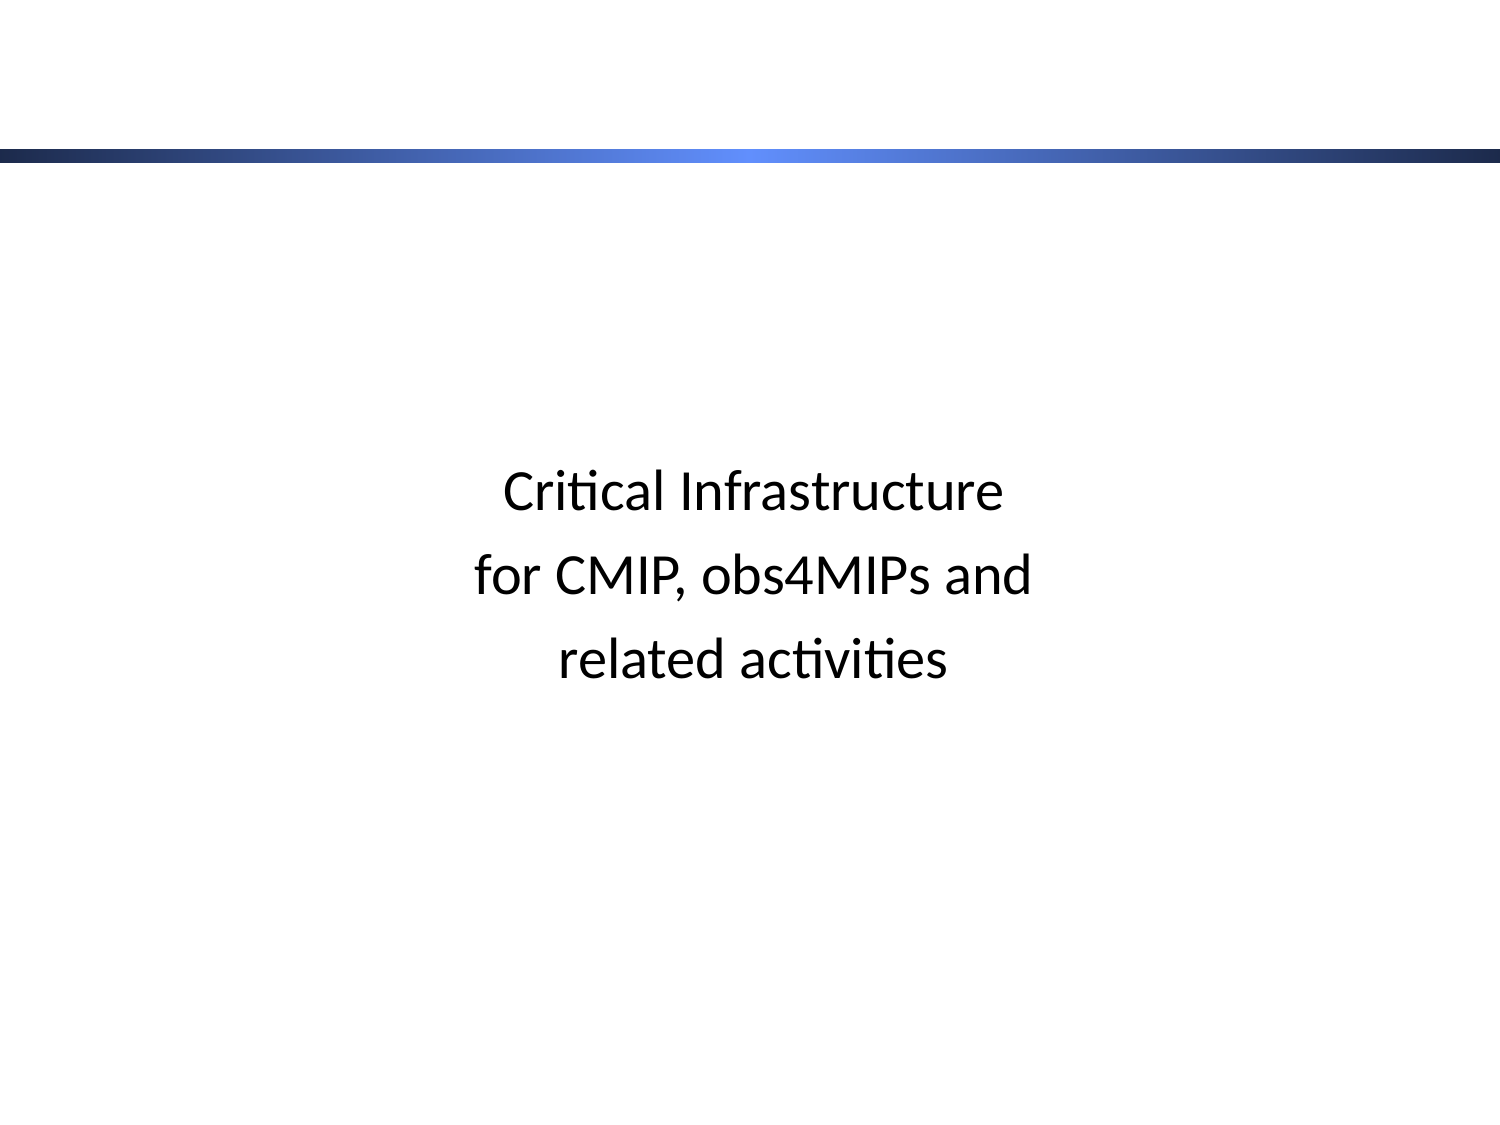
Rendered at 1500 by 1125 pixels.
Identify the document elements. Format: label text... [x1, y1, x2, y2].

text_box Critical Infrastructure for CMIP, obs4MIPs and related activities [448, 430, 1060, 698]
